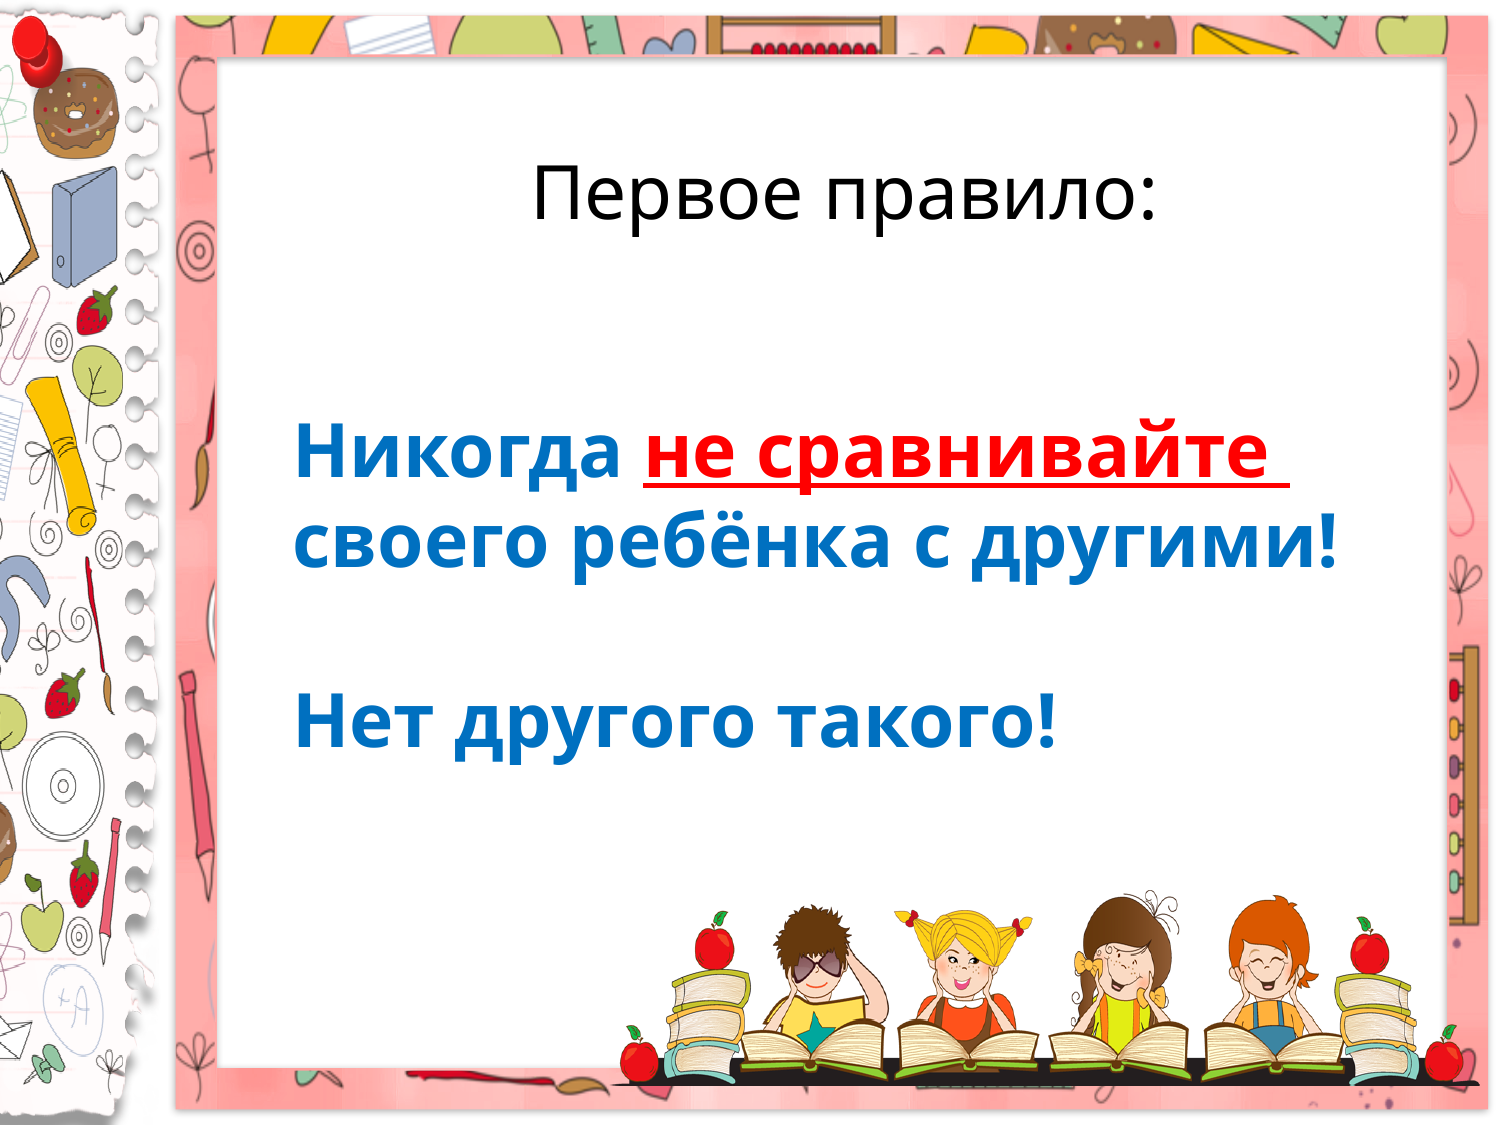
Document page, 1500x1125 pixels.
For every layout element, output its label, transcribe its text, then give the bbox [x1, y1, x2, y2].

picture [175, 15, 1500, 1110]
picture [0, 62, 123, 1099]
text_box Первое правило: [336, 137, 1353, 242]
text_box Никогда не сравнивайте своего ребёнка с другими! Нет другого такого! [277, 349, 1400, 770]
